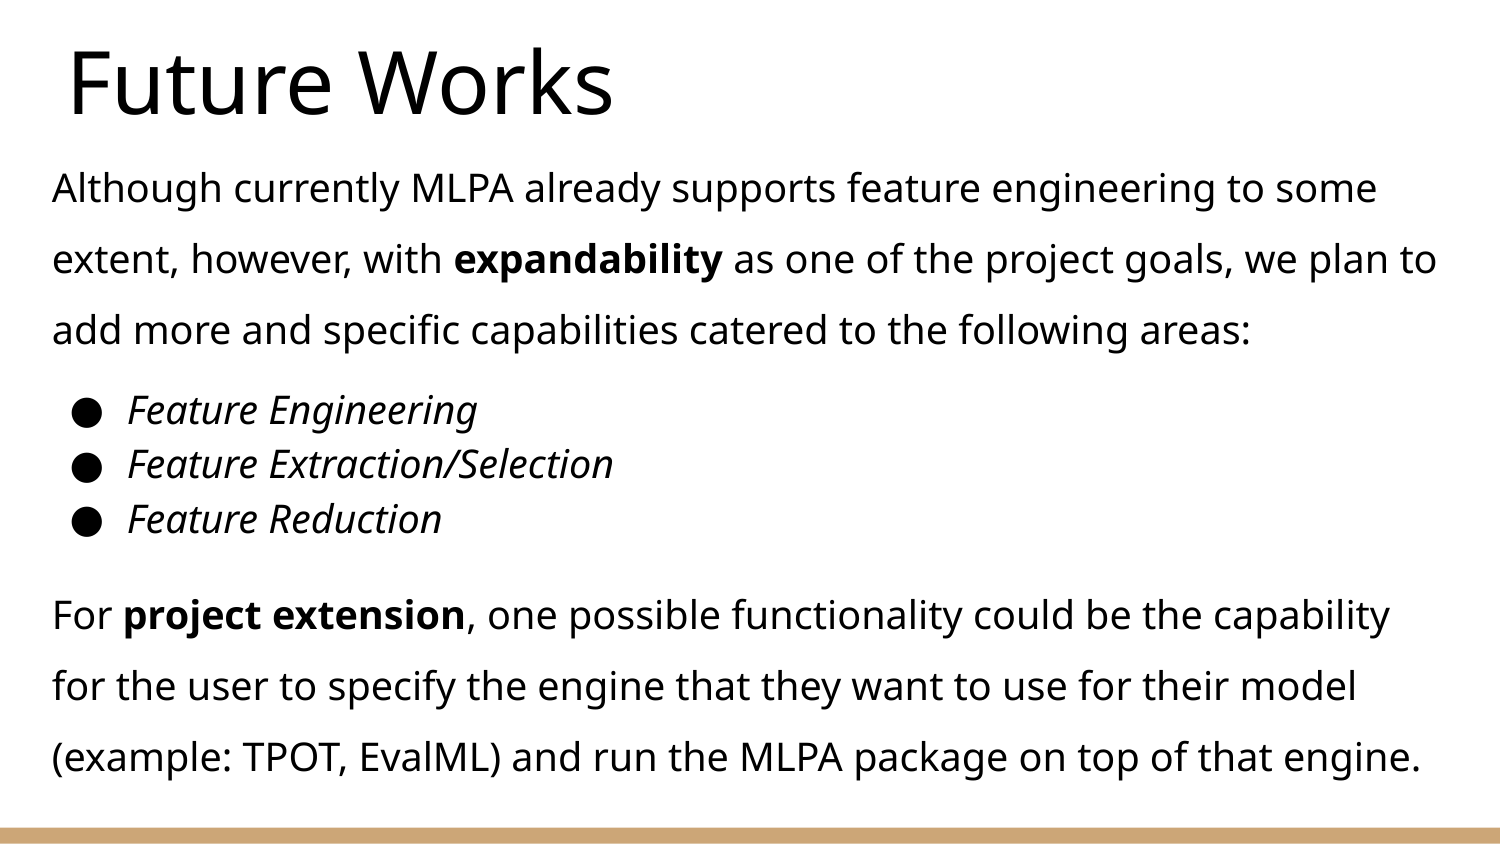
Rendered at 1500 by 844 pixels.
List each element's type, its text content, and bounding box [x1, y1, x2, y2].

title Future Works [51, 10, 1449, 123]
list Although currently MLPA already supports feature engineering to some extent, however, with expandability as one of the project goals, we plan to add more and specific capabilities catered to the following areas: Feature Engineering Feature Extraction/Selection Feature Reduction For project extension, one possible functionality could be the capability for the user to specify the engine that they want to use for their model (example: TPOT, EvalML) and run the MLPA package on top of that engine. [36, 123, 1464, 804]
